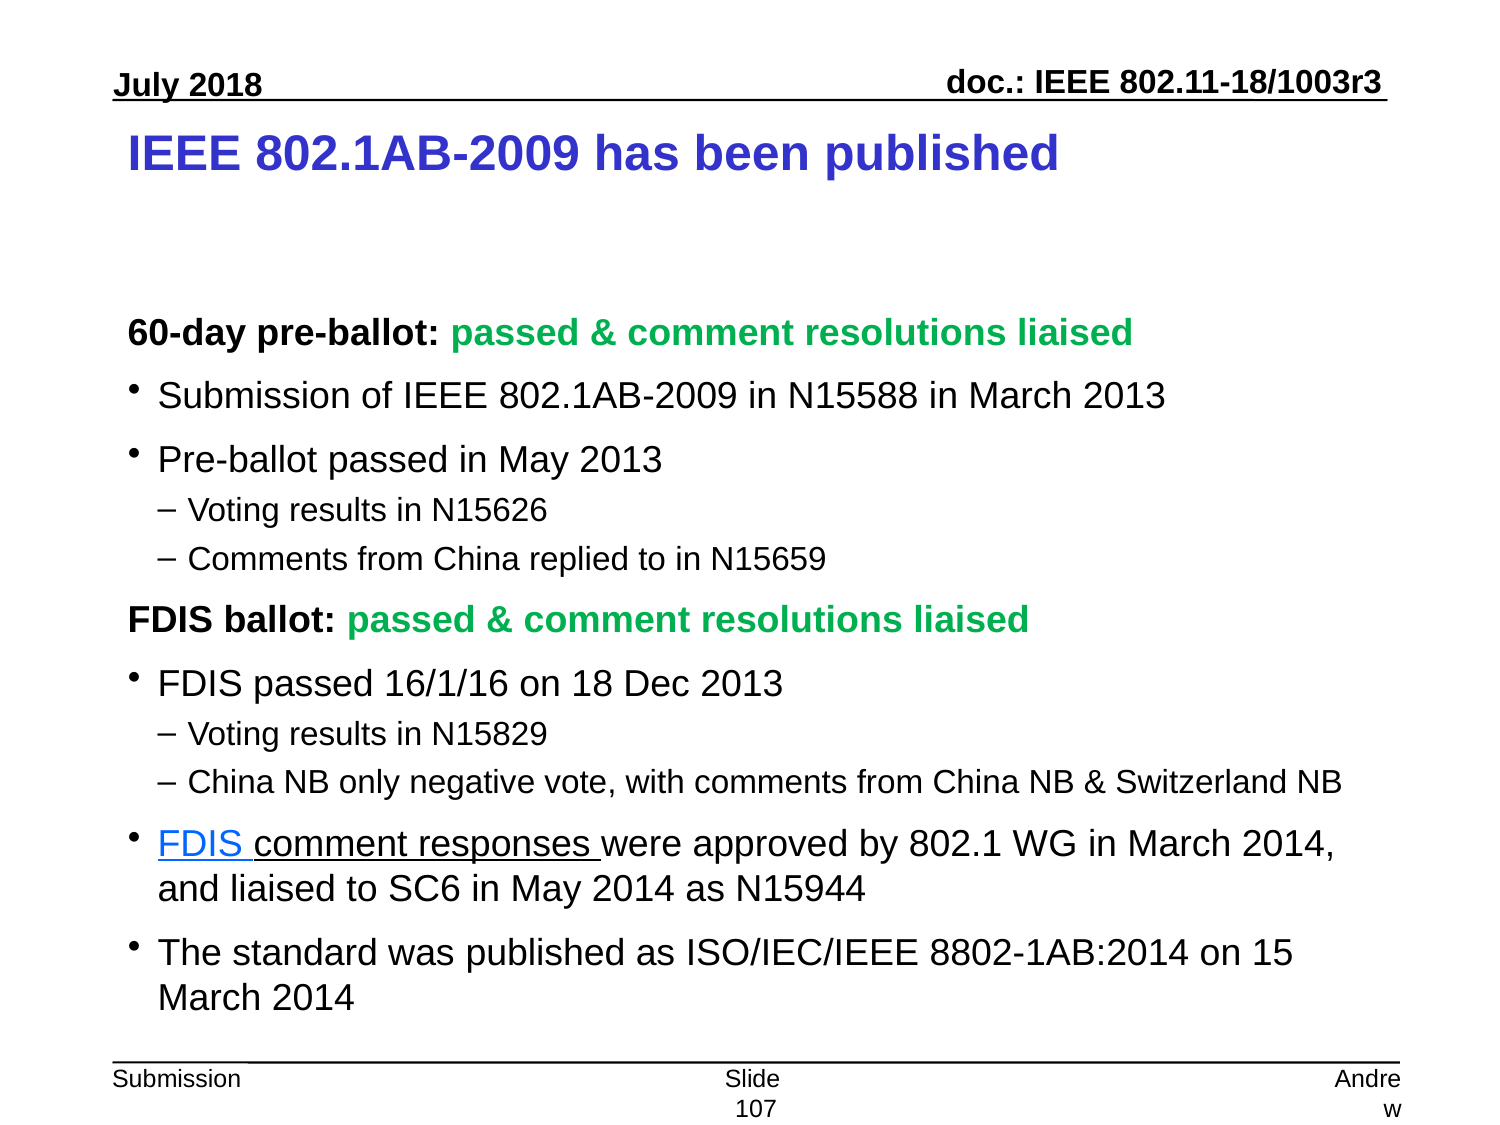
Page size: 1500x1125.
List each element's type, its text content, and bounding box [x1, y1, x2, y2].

list 60-day pre-ballot: passed & comment resolutions liaised Submission of IEEE 802.1AB-2009 in N15588 in March 2013 Pre-ballot passed in May 2013 Voting results in N15626 Comments from China replied to in N15659 FDIS ballot: passed & comment resolutions liaised FDIS passed 16/1/16 on 18 Dec 2013 Voting results in N15829 China NB only negative vote, with comments from China NB & Switzerland NB FDIS comment responses were approved by 802.1 WG in March 2014, and liaised to SC6 in May 2014 as N15944 The standard was published as ISO/IEC/IEEE 8802-1AB:2014 on 15 March 2014 [112, 299, 1388, 975]
title IEEE 802.1AB-2009 has been published [112, 112, 1475, 288]
footer Andrew Myles, Cisco [1320, 1061, 1402, 1093]
slide_number Slide 107 [709, 1061, 803, 1093]
